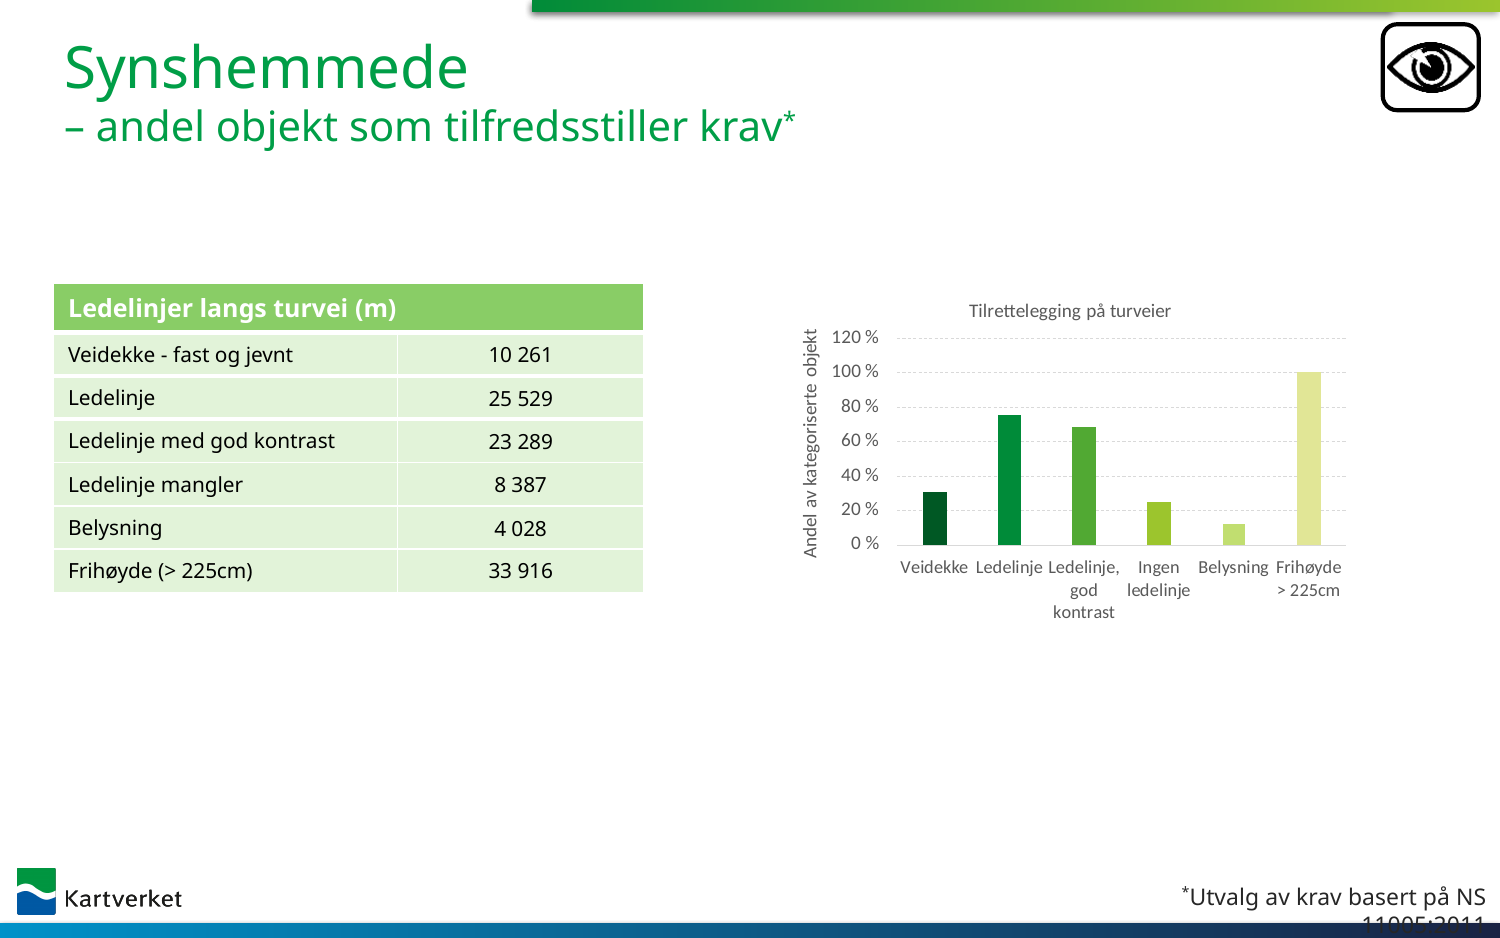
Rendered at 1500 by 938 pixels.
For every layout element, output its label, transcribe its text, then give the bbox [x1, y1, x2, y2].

text_box *Utvalg av krav basert på NS 11005:2011 [1068, 873, 1500, 938]
table_cell 10 261 [398, 335, 643, 374]
table_cell 33 916 [398, 550, 643, 592]
table_cell Ledelinje mangler [54, 463, 397, 505]
table_cell Ledelinje [54, 378, 397, 417]
table_cell 4 028 [398, 507, 643, 548]
table_cell 25 529 [398, 378, 643, 417]
table_cell 8 387 [398, 463, 643, 505]
table_cell Veidekke - fast og jevnt [54, 335, 397, 374]
table_cell Frihøyde (> 225cm) [54, 550, 397, 592]
table_header Ledelinjer langs turvei (m) [54, 284, 643, 330]
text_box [1382, 24, 1480, 111]
table_cell Ledelinje med god kontrast [54, 421, 397, 462]
text_box Synshemmede – andel objekt som tilfredsstiller krav* [49, 24, 1431, 158]
table_cell Belysning [54, 507, 397, 548]
picture [791, 291, 1349, 630]
table_cell 23 289 [398, 421, 643, 462]
